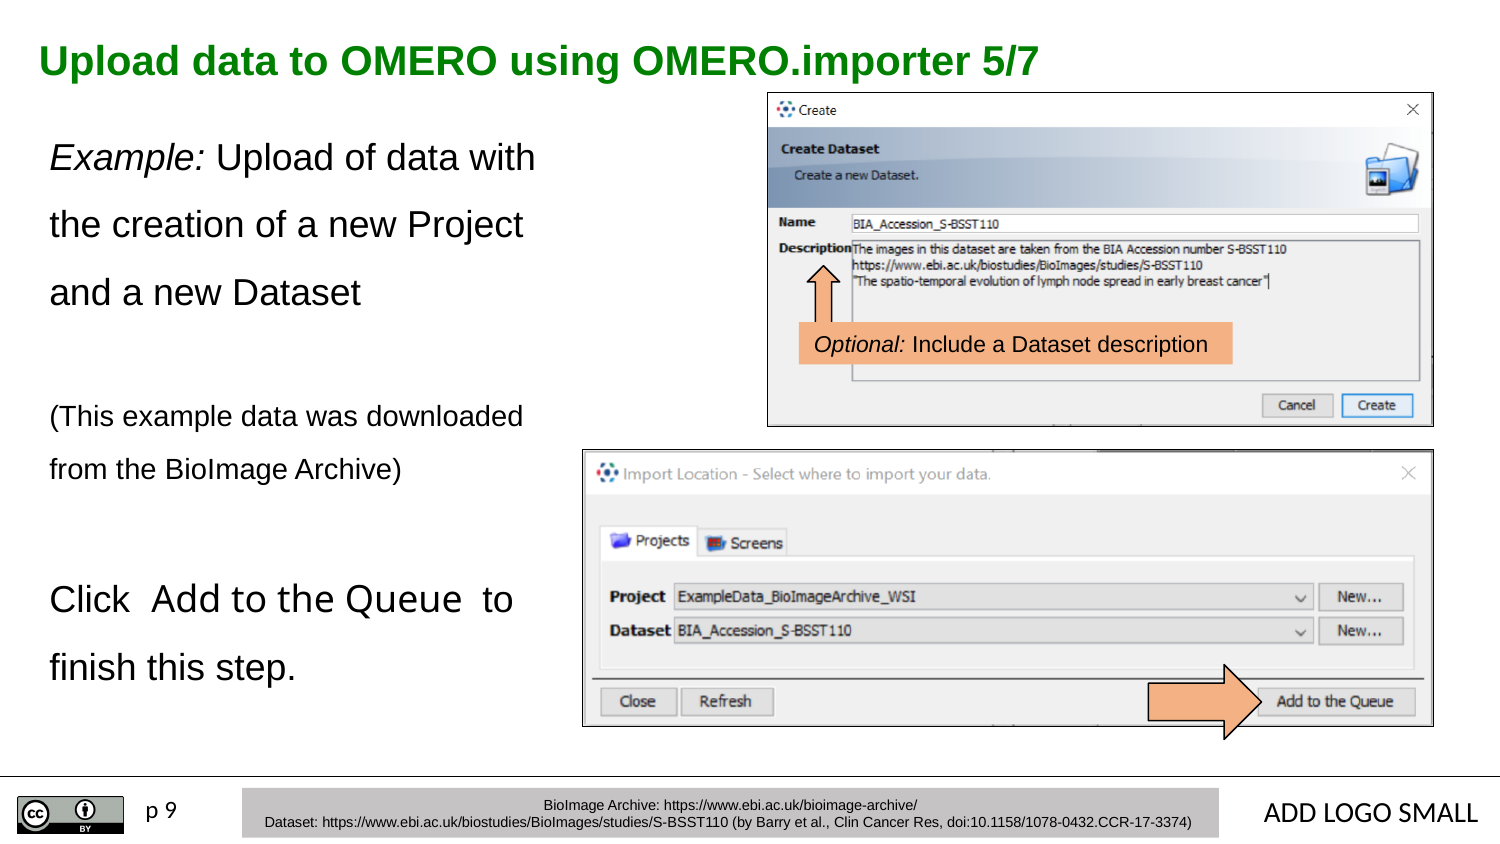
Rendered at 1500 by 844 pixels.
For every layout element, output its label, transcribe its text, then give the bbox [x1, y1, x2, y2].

text_box [1224, 727, 1237, 740]
text_box Upload data to OMERO using OMERO.importer 5/7 [24, 26, 1395, 75]
text_box BioImage Archive: https://www.ebi.ac.uk/bioimage-archive/ Dataset: https://www.ebi.ac.uk/biostudies/BioImages/studies/S-BSST110 (by Barry et al., Clin Cancer Res, doi:10.1158/1078-0432.CCR-17-3374) [242, 787, 1219, 838]
picture [17, 796, 124, 834]
picture [767, 92, 1434, 427]
picture [582, 449, 1434, 727]
text_box Example: Upload of data with the creation of a new Project and a new Dataset (This example data was downloaded from the BioImage Archive) Click Add to the Queue to finish this step. [34, 102, 583, 763]
